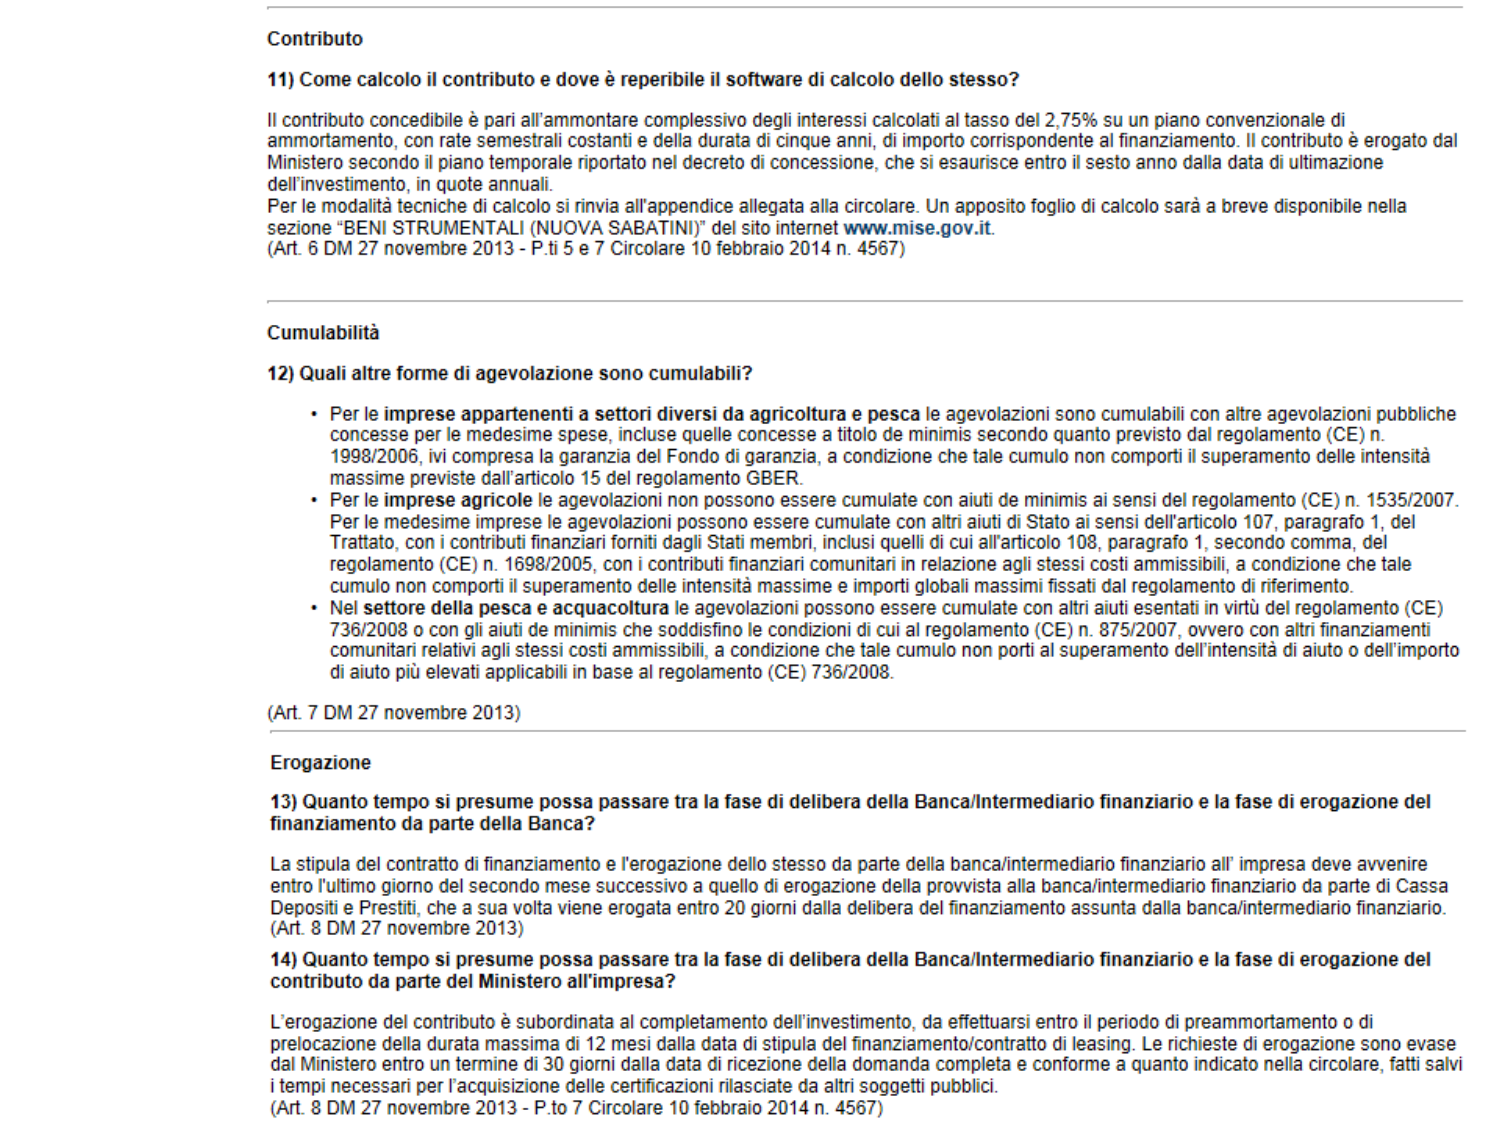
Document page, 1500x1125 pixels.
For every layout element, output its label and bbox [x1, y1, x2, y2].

picture [221, 0, 1500, 1125]
